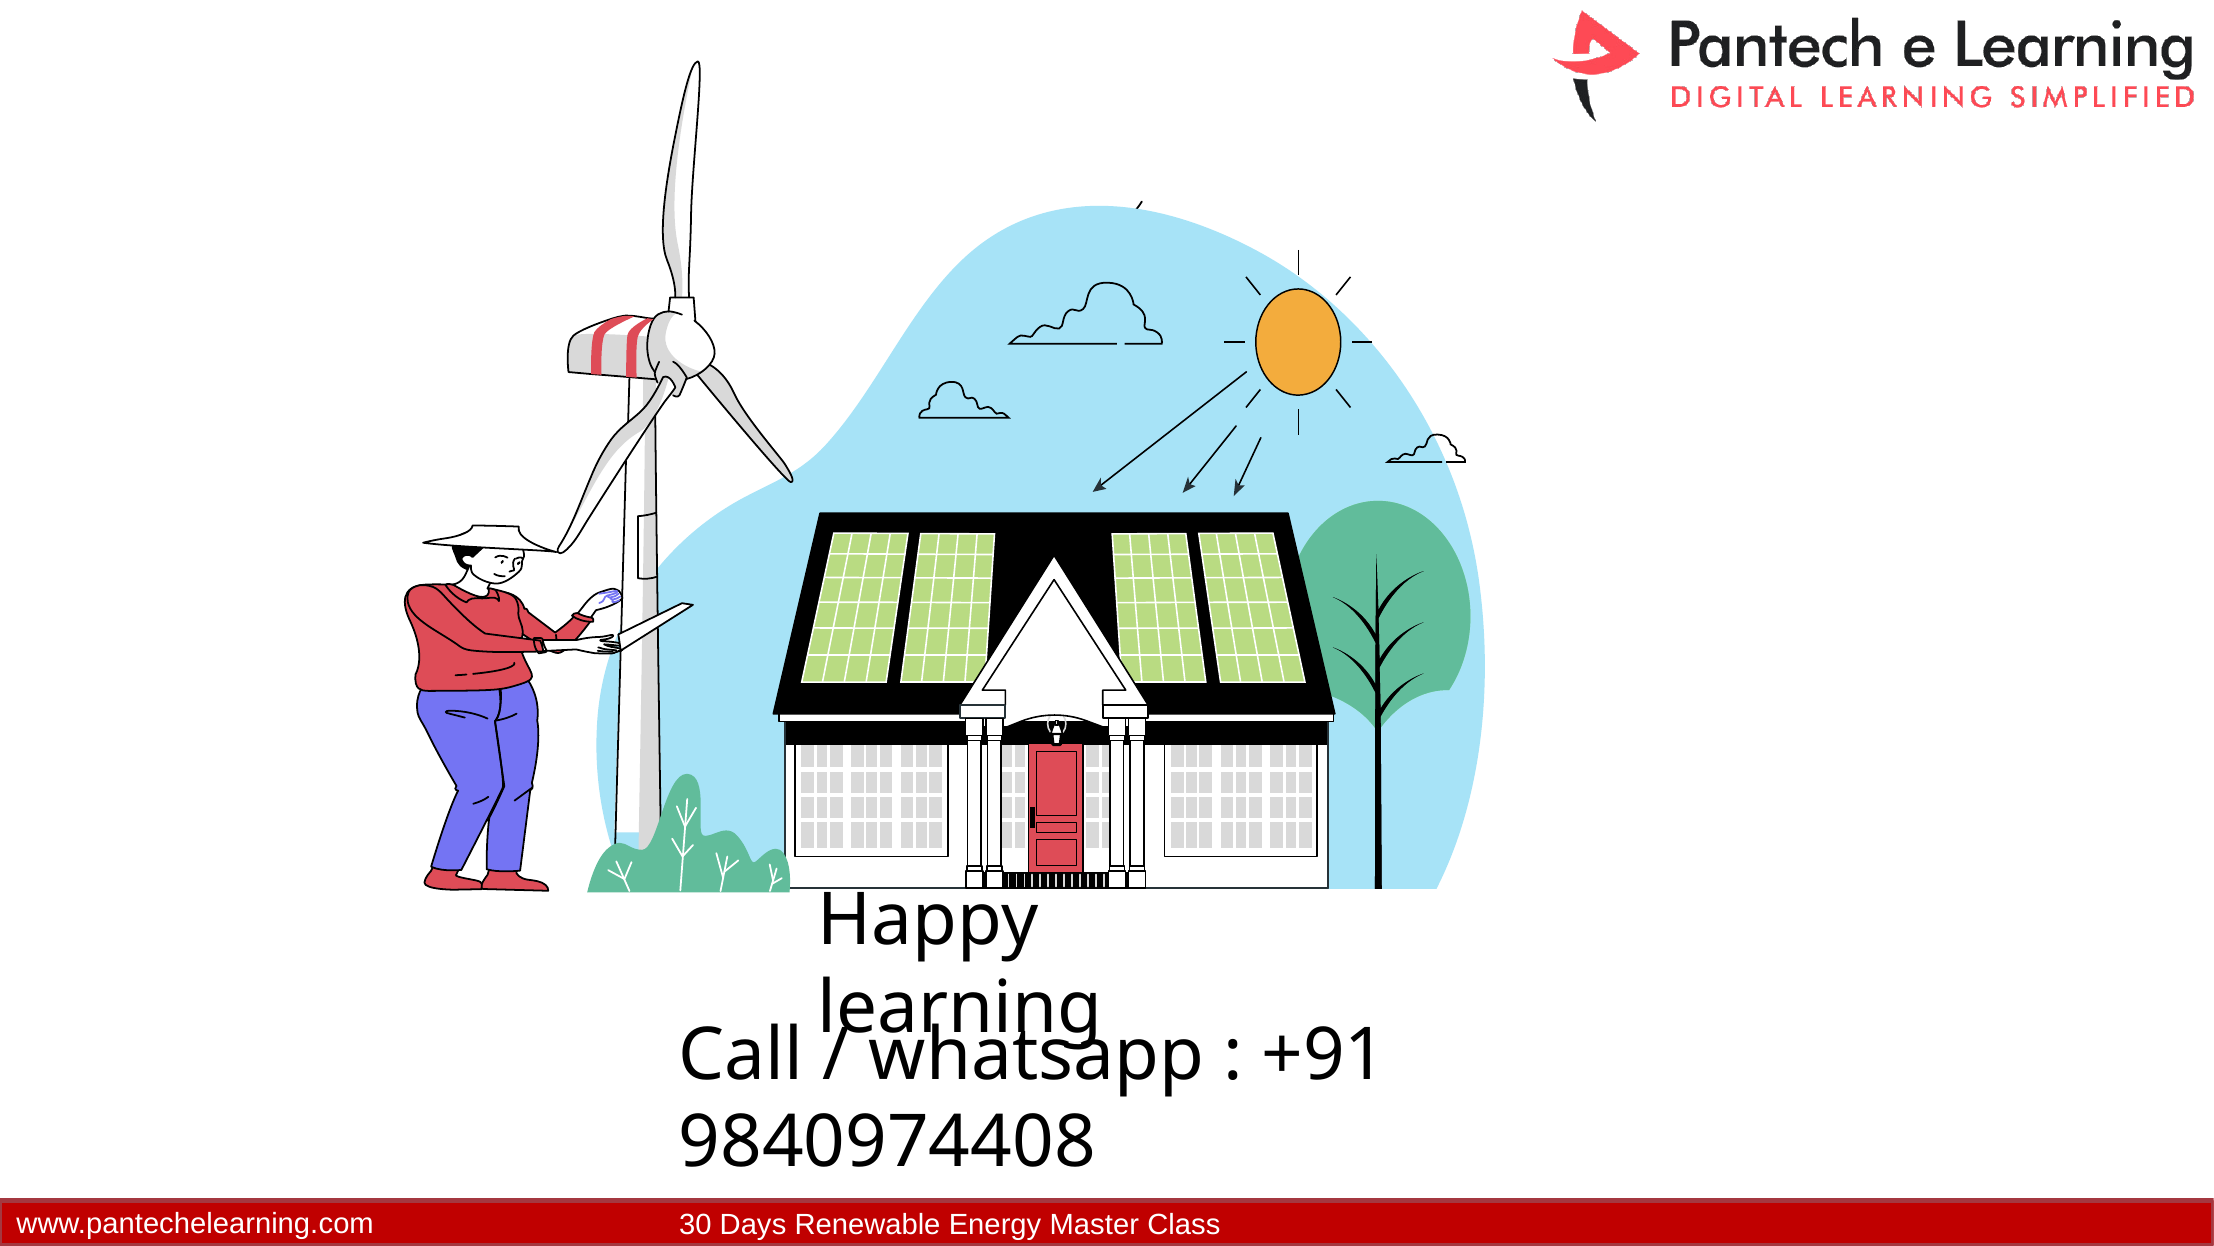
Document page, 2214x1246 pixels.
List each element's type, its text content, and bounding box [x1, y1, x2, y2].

title Happy learning [817, 920, 1289, 999]
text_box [400, 59, 1494, 893]
text_box Call / whatsapp : +91 9840974408 [678, 1054, 1687, 1133]
picture [1522, 0, 2214, 175]
